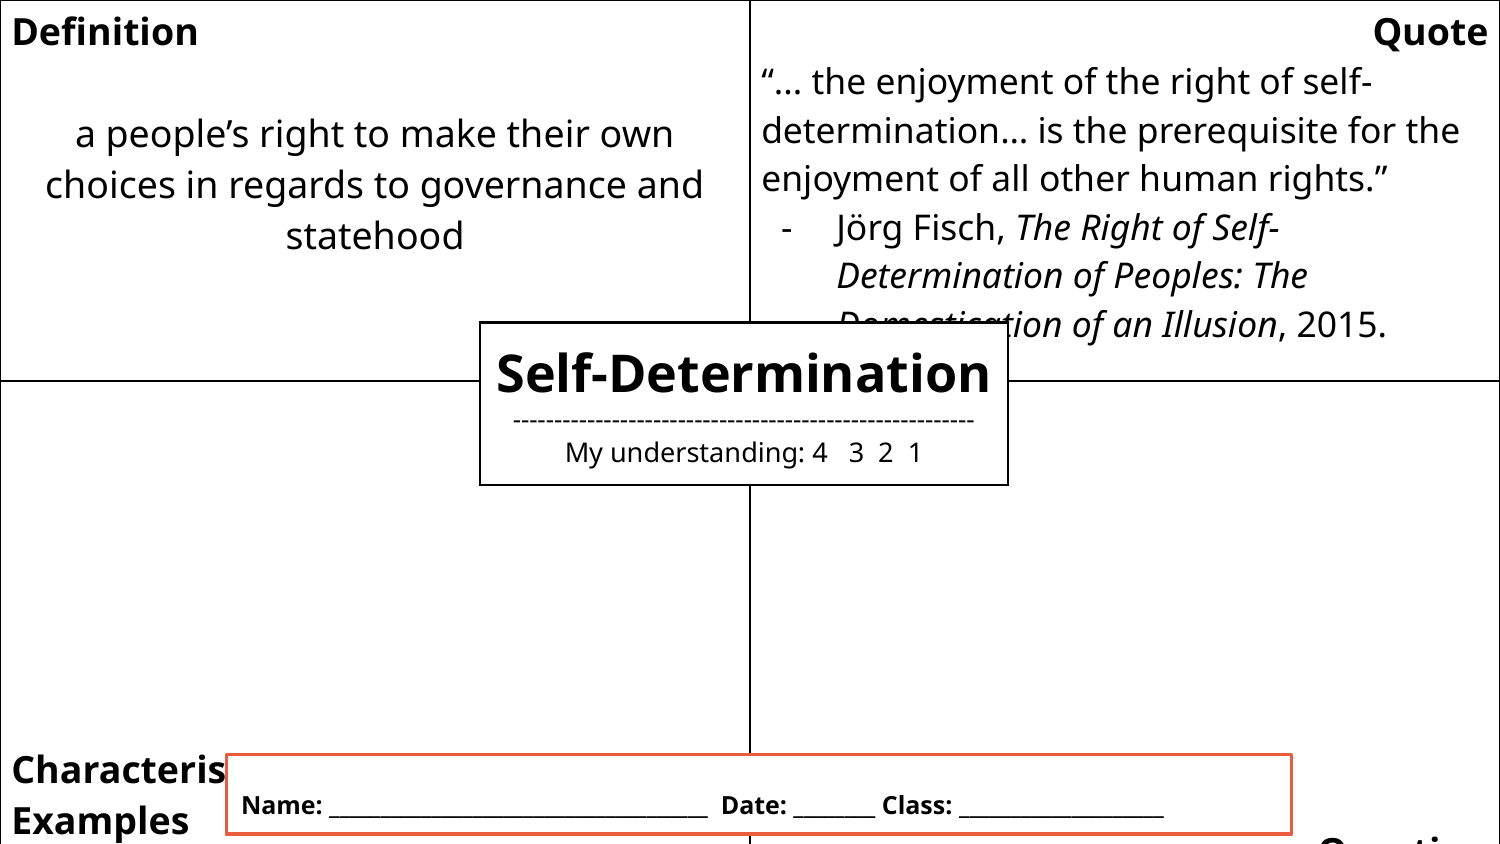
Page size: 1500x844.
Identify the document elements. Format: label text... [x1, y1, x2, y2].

table_cell Question [751, 382, 1499, 844]
text_box Self-Determination -------------------------------------------------------- My understanding: 4 3 2 1 [480, 322, 1008, 486]
text_box Name: _____________________________________ Date: ________ Class: ____________________ [226, 754, 1292, 834]
table_header Definition a people’s right to make their own choices in regards to governance and statehood [1, 1, 749, 380]
table_header Quote “... the enjoyment of the right of self-determination… is the prerequisite for the enjoyment of all other human rights.” Jӧrg Fisch, The Right of Self-Determination of Peoples: The Domestication of an Illusion, 2015. [751, 1, 1499, 380]
table_cell Characteristics/ Examples [1, 382, 749, 844]
